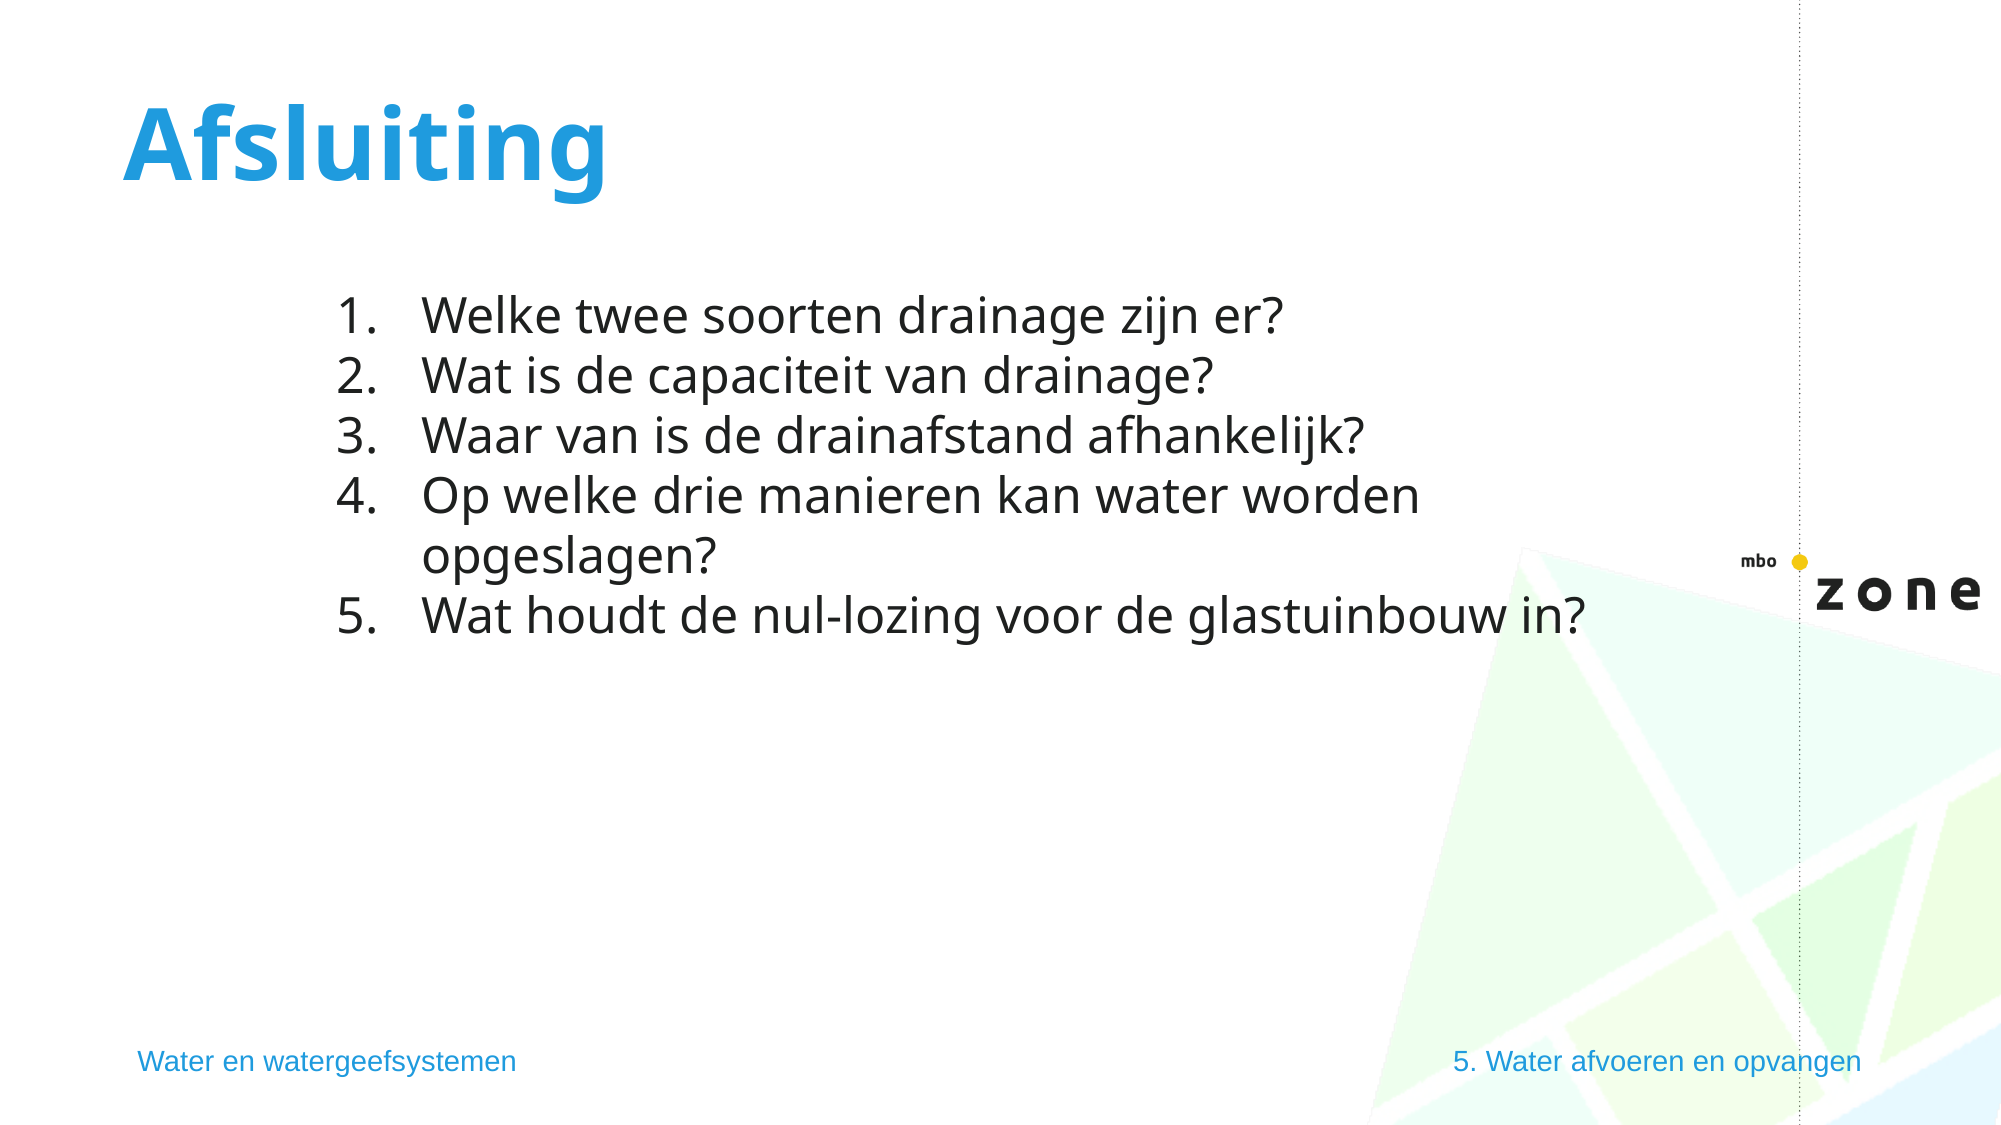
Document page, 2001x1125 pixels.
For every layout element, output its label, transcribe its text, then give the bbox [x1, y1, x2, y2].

list Welke twee soorten drainage zijn er? Wat is de capaciteit van drainage? Waar van is de drainafstand afhankelijk? Op welke drie manieren kan water worden opgeslagen? Wat houdt de nul-lozing voor de glastuinbouw in? [336, 283, 1607, 998]
list Water en watergeefsystemen [137, 1042, 639, 1103]
list 5. Water afvoeren en opvangen [1334, 1042, 1863, 1103]
picture [1596, 0, 2001, 1125]
title Afsluiting [124, 94, 1607, 272]
